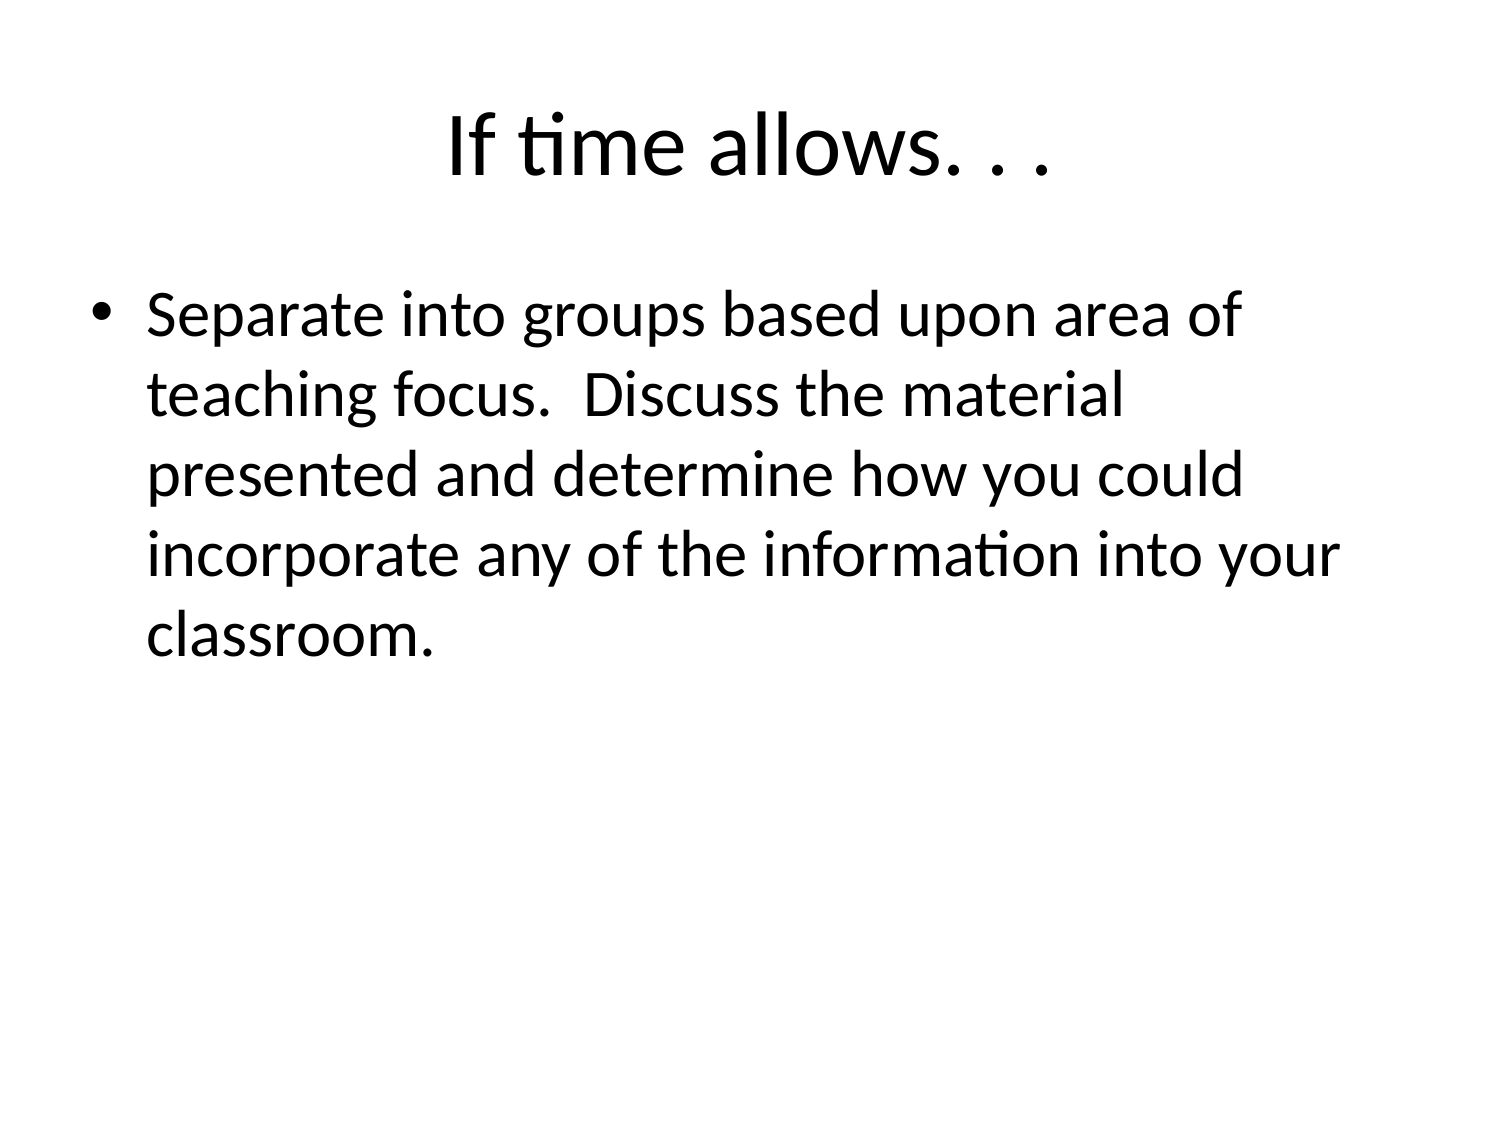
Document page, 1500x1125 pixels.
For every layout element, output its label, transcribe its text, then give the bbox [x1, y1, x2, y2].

title If time allows. . . [75, 45, 1425, 233]
list Separate into groups based upon area of teaching focus. Discuss the material presented and determine how you could incorporate any of the information into your classroom. [75, 262, 1425, 1005]
